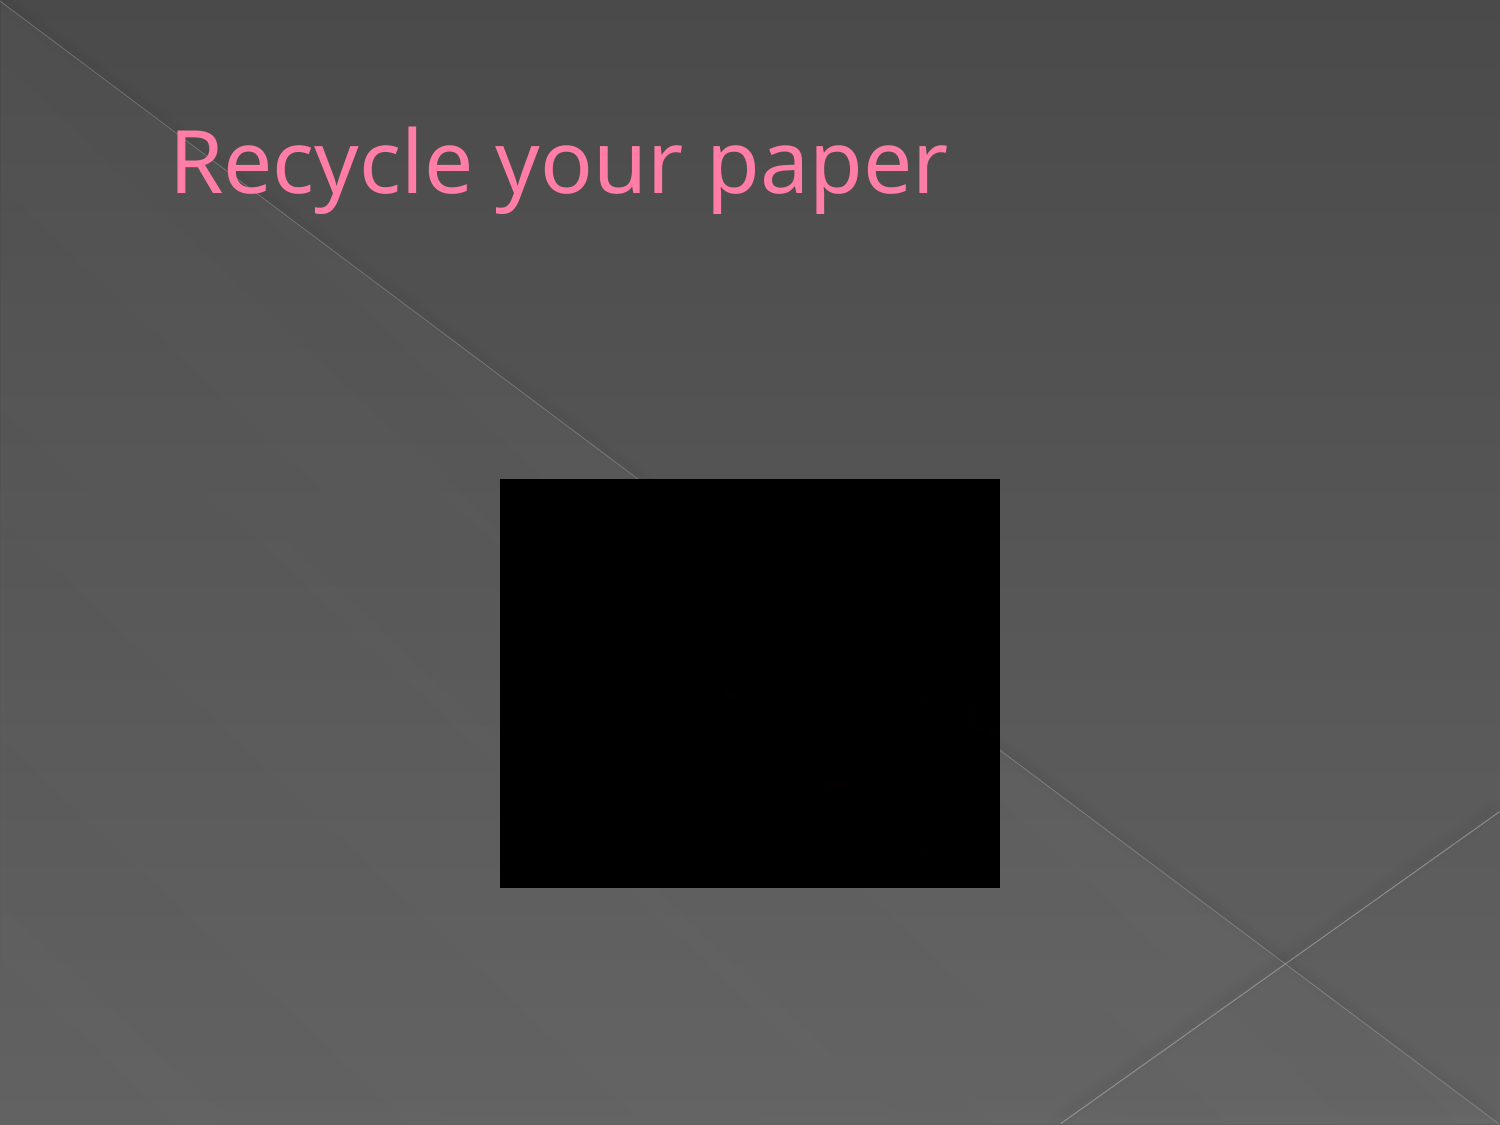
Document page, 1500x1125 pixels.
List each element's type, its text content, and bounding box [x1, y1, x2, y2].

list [499, 478, 1001, 889]
title Recycle your paper [75, 43, 1425, 274]
